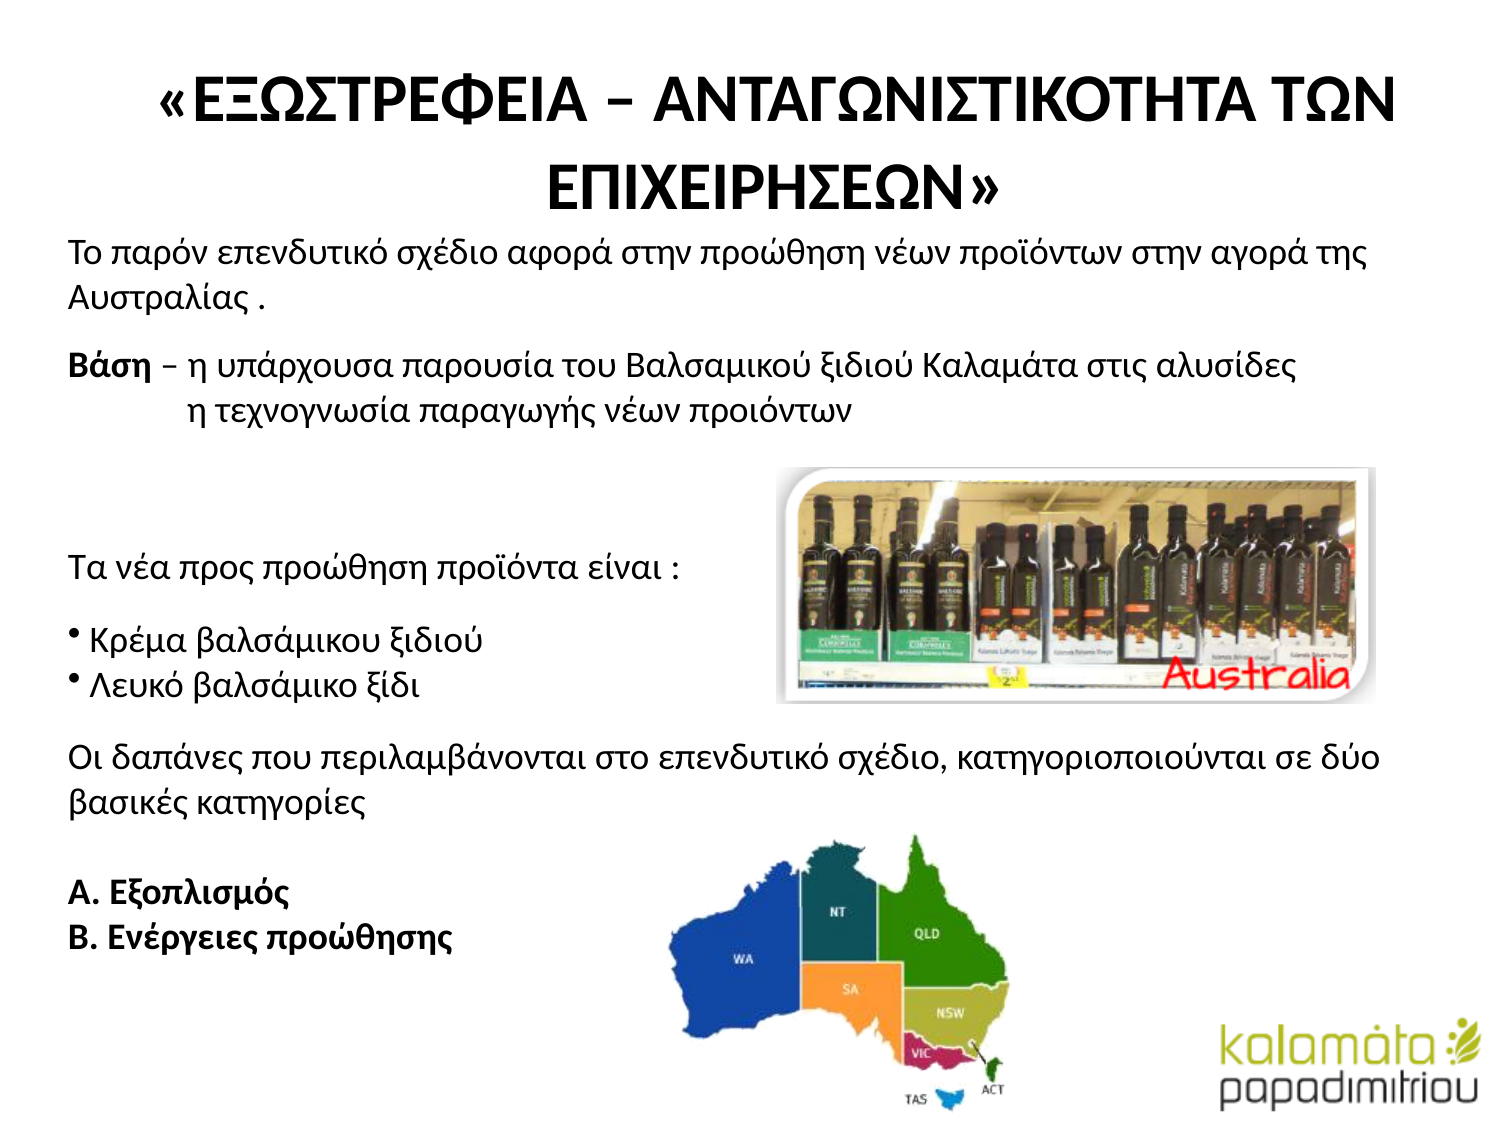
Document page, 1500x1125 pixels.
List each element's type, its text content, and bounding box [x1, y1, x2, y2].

picture [775, 467, 1377, 705]
picture [667, 831, 1012, 1114]
title «ΕΞΩΣΤΡΕΦΕΙΑ – ΑΝΤΑΓΩΝΙΣΤΙΚΟΤΗΤΑ ΤΩΝ ΕΠΙΧΕΙΡΗΣΕΩΝ» [53, 45, 1500, 233]
text_box Το παρόν επενδυτικό σχέδιο αφορά στην προώθηση νέων προϊόντων στην αγορά της Αυστραλίας . Βάση – η υπάρχουσα παρουσία του Βαλσαμικού ξιδιού Καλαμάτα στις αλυσίδες η τεχνογνωσία παραγωγής νέων προιόντων Tα νέα προς προώθηση προϊόντα είναι : Κρέμα βαλσάμικου ξιδιού Λευκό βαλσάμικο ξίδι Οι δαπάνες που περιλαμβάνονται στο επενδυτικό σχέδιο, κατηγοριοποιούνται σε δύο βασικές κατηγορίες Α. Εξοπλισμός Β. Ενέργειες προώθησης [53, 219, 1400, 1020]
picture [1205, 1012, 1487, 1114]
